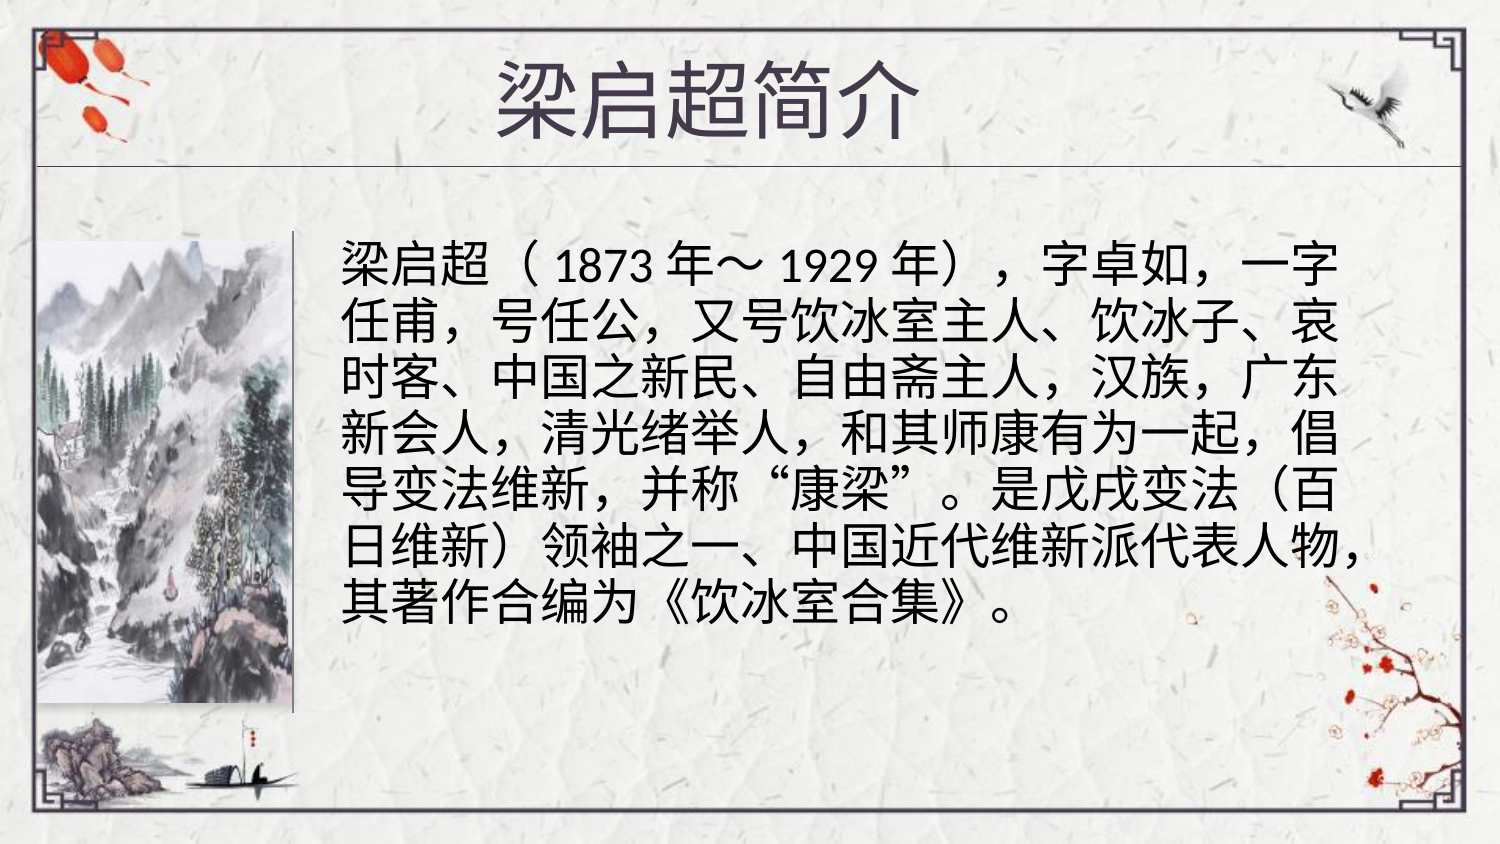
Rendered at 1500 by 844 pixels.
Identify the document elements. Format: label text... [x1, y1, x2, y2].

picture [0, 0, 1500, 844]
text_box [37, 45, 1463, 167]
text_box [37, 241, 288, 703]
text_box 梁启超（1873年～1929年），字卓如，一字任甫，号任公，又号饮冰室主人、饮冰子、哀时客、中国之新民、自由斋主人，汉族，广东新会人，清光绪举人，和其师康有为一起，倡导变法维新，并称“康梁”。是戊戌变法（百日维新）领袖之一、中国近代维新派代表人物，其著作合编为《饮冰室合集》。 [329, 230, 1358, 693]
